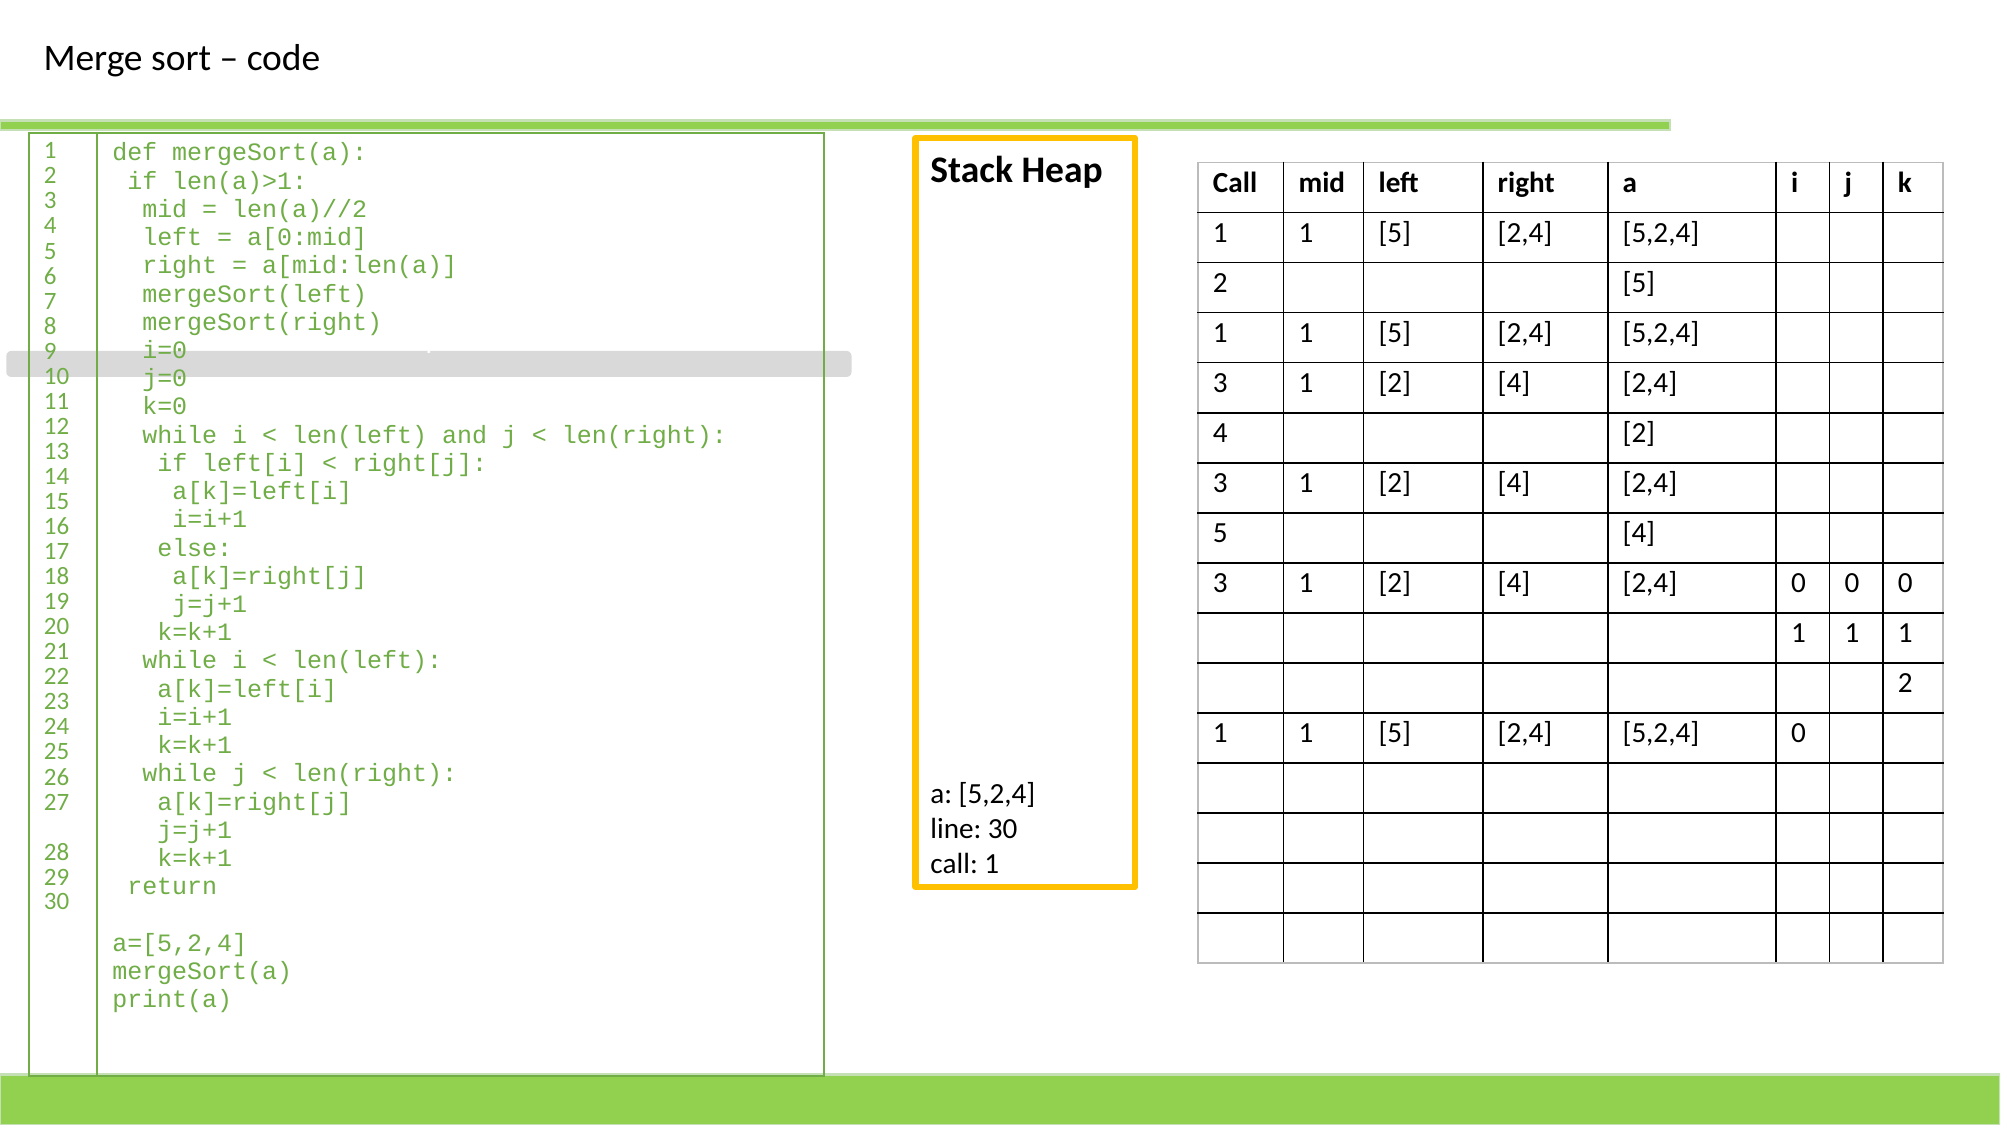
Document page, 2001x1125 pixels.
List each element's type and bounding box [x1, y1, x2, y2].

table_cell [1364, 764, 1482, 812]
table_cell [1609, 864, 1775, 912]
table_cell [1830, 864, 1882, 912]
table_cell [1777, 263, 1829, 312]
table_cell [1884, 564, 1942, 612]
table_cell [1364, 614, 1482, 662]
table_cell [1364, 313, 1482, 362]
table_cell [1284, 414, 1363, 462]
table_cell [1830, 313, 1882, 362]
table_cell [1364, 864, 1482, 912]
table_header [1884, 163, 1942, 212]
table_cell [1830, 664, 1882, 712]
table_cell [1199, 814, 1283, 862]
table_cell [1884, 614, 1942, 662]
table_cell [1777, 614, 1829, 662]
table_cell [1609, 614, 1775, 662]
table_cell [1830, 514, 1882, 562]
table_cell [1284, 614, 1363, 662]
table_cell [1484, 464, 1607, 512]
table_cell [1777, 764, 1829, 812]
table_cell [1364, 213, 1482, 262]
table_cell [1199, 714, 1283, 762]
table_cell [1364, 664, 1482, 712]
table_cell [1777, 313, 1829, 362]
table_header [1284, 163, 1363, 212]
table_cell [1484, 213, 1607, 262]
table_cell [1284, 313, 1363, 362]
table_cell [1484, 714, 1607, 762]
table_header [1830, 163, 1882, 212]
table_cell [1199, 414, 1283, 462]
table_cell [1777, 414, 1829, 462]
table_cell [1284, 864, 1363, 912]
table_cell [1199, 464, 1283, 512]
table_cell [1199, 514, 1283, 562]
table_header [1777, 163, 1829, 212]
text_box [28, 25, 1072, 86]
table_cell [1364, 914, 1482, 962]
table_cell [1284, 764, 1363, 812]
table_cell [1884, 664, 1942, 712]
table_cell [1609, 313, 1775, 362]
table_cell [1830, 213, 1882, 262]
table_cell [1777, 664, 1829, 712]
table_cell [1484, 414, 1607, 462]
table_cell [1830, 464, 1882, 512]
table_cell [1830, 914, 1882, 962]
table_cell [1884, 213, 1942, 262]
table_cell [1884, 263, 1942, 312]
table_cell [1284, 514, 1363, 562]
table_cell [1777, 213, 1829, 262]
table_cell [1609, 414, 1775, 462]
table_cell [1199, 764, 1283, 812]
table_header [1364, 163, 1482, 212]
table_cell [1484, 864, 1607, 912]
table_header [98, 134, 823, 1075]
table_cell [1484, 764, 1607, 812]
table_cell [1199, 313, 1283, 362]
table_cell [1777, 714, 1829, 762]
table_cell [1609, 714, 1775, 762]
table_cell [1284, 363, 1363, 412]
table_cell [1830, 714, 1882, 762]
table_cell [1609, 664, 1775, 712]
table_cell [1884, 764, 1942, 812]
table_cell [1199, 564, 1283, 612]
table_cell [1777, 814, 1829, 862]
text_box [6, 350, 28, 377]
table_cell [1777, 514, 1829, 562]
table_cell [1364, 263, 1482, 312]
table_cell [1484, 363, 1607, 412]
table_cell [1484, 514, 1607, 562]
table_cell [1199, 363, 1283, 412]
table_cell [1484, 914, 1607, 962]
table_cell [1484, 664, 1607, 712]
table_cell [1609, 464, 1775, 512]
table_cell [1884, 414, 1942, 462]
table_cell [1830, 263, 1882, 312]
table_cell [1199, 864, 1283, 912]
table_cell [1284, 564, 1363, 612]
table_cell [1777, 914, 1829, 962]
table_cell [1777, 363, 1829, 412]
table_cell [1609, 914, 1775, 962]
table_cell [1284, 213, 1363, 262]
table_cell [1609, 213, 1775, 262]
table_cell [1199, 263, 1283, 312]
table_cell [1830, 363, 1882, 412]
table_cell [1484, 263, 1607, 312]
table_cell [1364, 414, 1482, 462]
table_cell [1484, 564, 1607, 612]
table_cell [1484, 313, 1607, 362]
table_cell [1830, 414, 1882, 462]
table_cell [1884, 363, 1942, 412]
text_box [915, 137, 1135, 888]
table_cell [1884, 914, 1942, 962]
table_cell [1609, 363, 1775, 412]
table_cell [1609, 564, 1775, 612]
table_cell [1884, 514, 1942, 562]
table_cell [1830, 614, 1882, 662]
table_cell [1884, 864, 1942, 912]
table_cell [1284, 914, 1363, 962]
table_cell [1284, 464, 1363, 512]
table_header [30, 134, 96, 1075]
table_cell [1884, 313, 1942, 362]
table_cell [1830, 764, 1882, 812]
table_cell [1777, 464, 1829, 512]
table_cell [1609, 814, 1775, 862]
table_cell [1484, 614, 1607, 662]
table_cell [1609, 764, 1775, 812]
table_cell [1830, 814, 1882, 862]
table_cell [1284, 814, 1363, 862]
table_cell [1364, 464, 1482, 512]
table_header [1484, 163, 1607, 212]
table_cell [1777, 564, 1829, 612]
text_box [825, 350, 852, 377]
table_cell [1199, 213, 1283, 262]
table_cell [1199, 914, 1283, 962]
table_cell [1830, 564, 1882, 612]
table_cell [1884, 714, 1942, 762]
table_cell [1777, 864, 1829, 912]
table_header [1609, 163, 1775, 212]
table_cell [1364, 564, 1482, 612]
table_cell [1284, 263, 1363, 312]
table_cell [1884, 814, 1942, 862]
table_cell [1364, 363, 1482, 412]
table_cell [1364, 714, 1482, 762]
table_cell [1364, 814, 1482, 862]
table_cell [1284, 664, 1363, 712]
table_cell [1484, 814, 1607, 862]
table_cell [1609, 263, 1775, 312]
table_cell [1199, 614, 1283, 662]
table_header [1199, 163, 1283, 212]
table_cell [1284, 714, 1363, 762]
table_cell [1199, 664, 1283, 712]
table_cell [1884, 464, 1942, 512]
table_cell [1609, 514, 1775, 562]
table_cell [1364, 514, 1482, 562]
